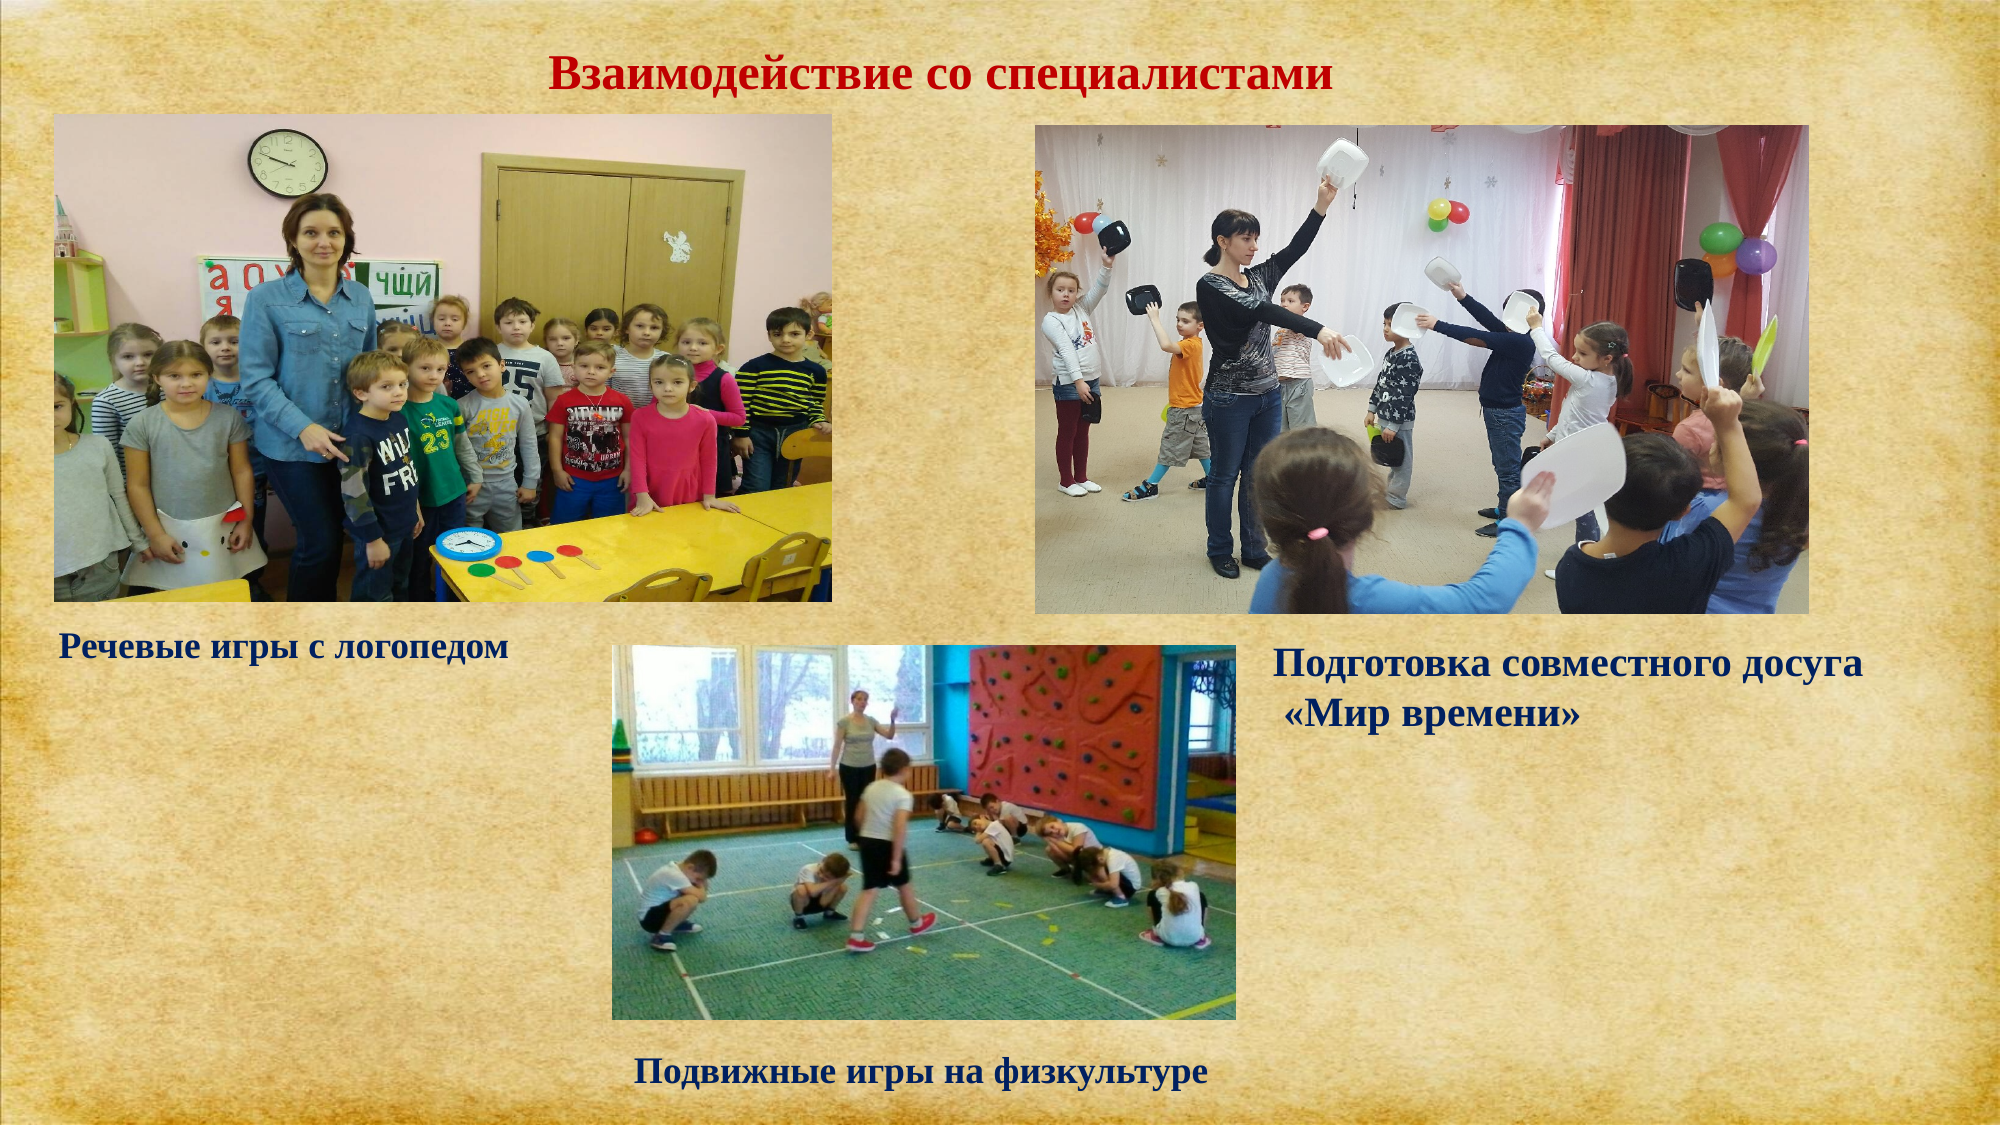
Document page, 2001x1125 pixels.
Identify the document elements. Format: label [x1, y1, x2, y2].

list [0, 0, 2000, 1125]
picture [612, 645, 1236, 1021]
picture [1035, 125, 1809, 614]
picture [54, 114, 832, 603]
